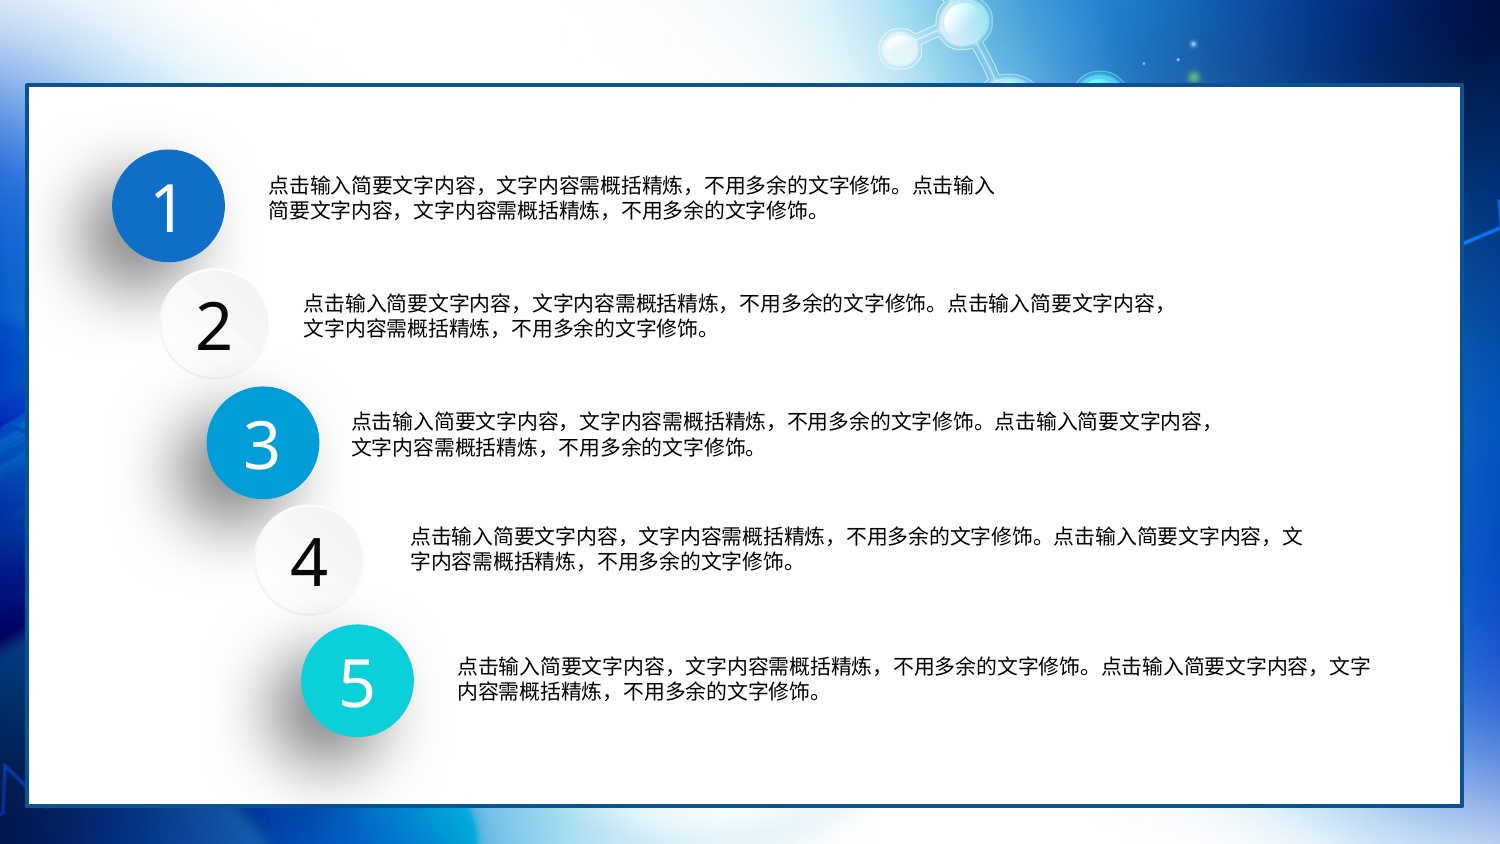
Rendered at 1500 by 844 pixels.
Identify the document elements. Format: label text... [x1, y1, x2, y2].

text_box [253, 504, 366, 616]
text_box 点击输入简要文字内容，文字内容需概括精炼，不用多余的文字修饰。点击输入简要文字内容，文字内容需概括精炼，不用多余的文字修饰。 [442, 646, 1400, 711]
picture [0, 0, 1500, 844]
text_box 1 [110, 147, 227, 265]
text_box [159, 268, 271, 380]
text_box 点击输入简要文字内容，文字内容需概括精炼，不用多余的文字修饰。点击输入简要文字内容，文字内容需概括精炼，不用多余的文字修饰。 [336, 401, 1247, 467]
text_box 点击输入简要文字内容，文字内容需概括精炼，不用多余的文字修饰。点击输入简要文字内容，文字内容需概括精炼，不用多余的文字修饰。 [289, 282, 1187, 348]
text_box 5 [299, 623, 416, 740]
text_box 点击输入简要文字内容，文字内容需概括精炼，不用多余的文字修饰。点击输入简要文字内容，文字内容需概括精炼，不用多余的文字修饰。 [253, 165, 1022, 231]
text_box 点击输入简要文字内容，文字内容需概括精炼，不用多余的文字修饰。点击输入简要文字内容，文字内容需概括精炼，不用多余的文字修饰。 [395, 516, 1329, 581]
text_box 3 [204, 385, 322, 502]
